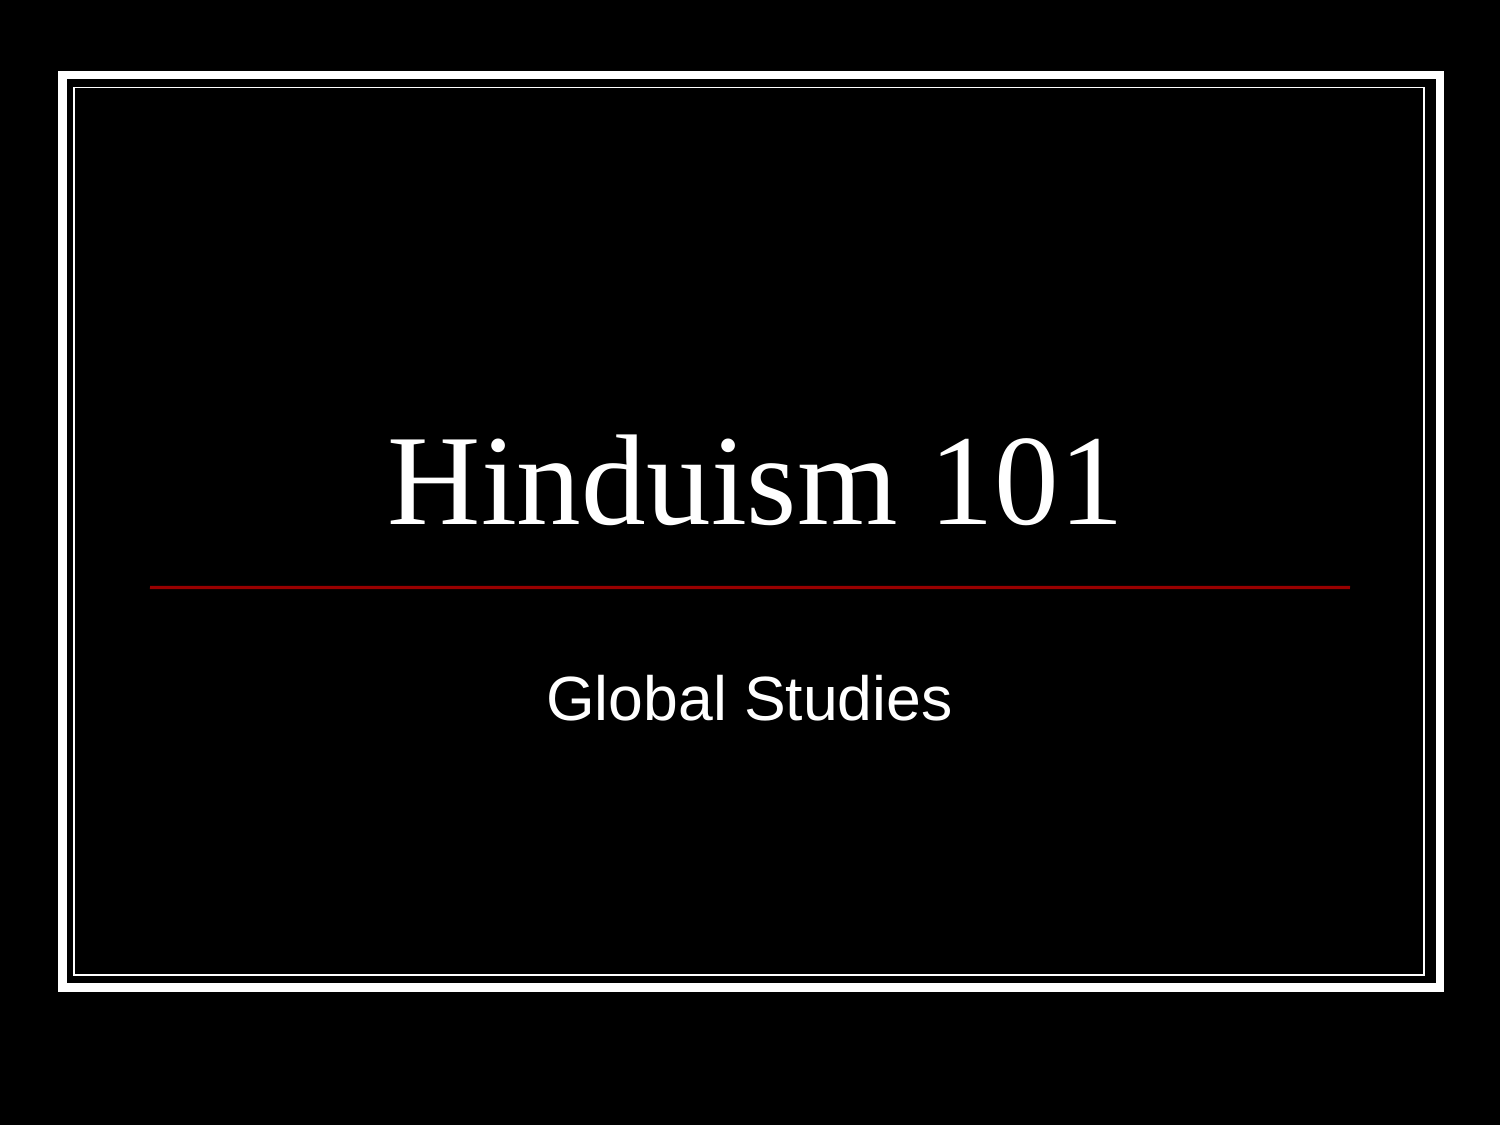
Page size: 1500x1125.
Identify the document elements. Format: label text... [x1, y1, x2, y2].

subtitle Global Studies [224, 649, 1276, 920]
title Hinduism 101 [199, 137, 1313, 558]
